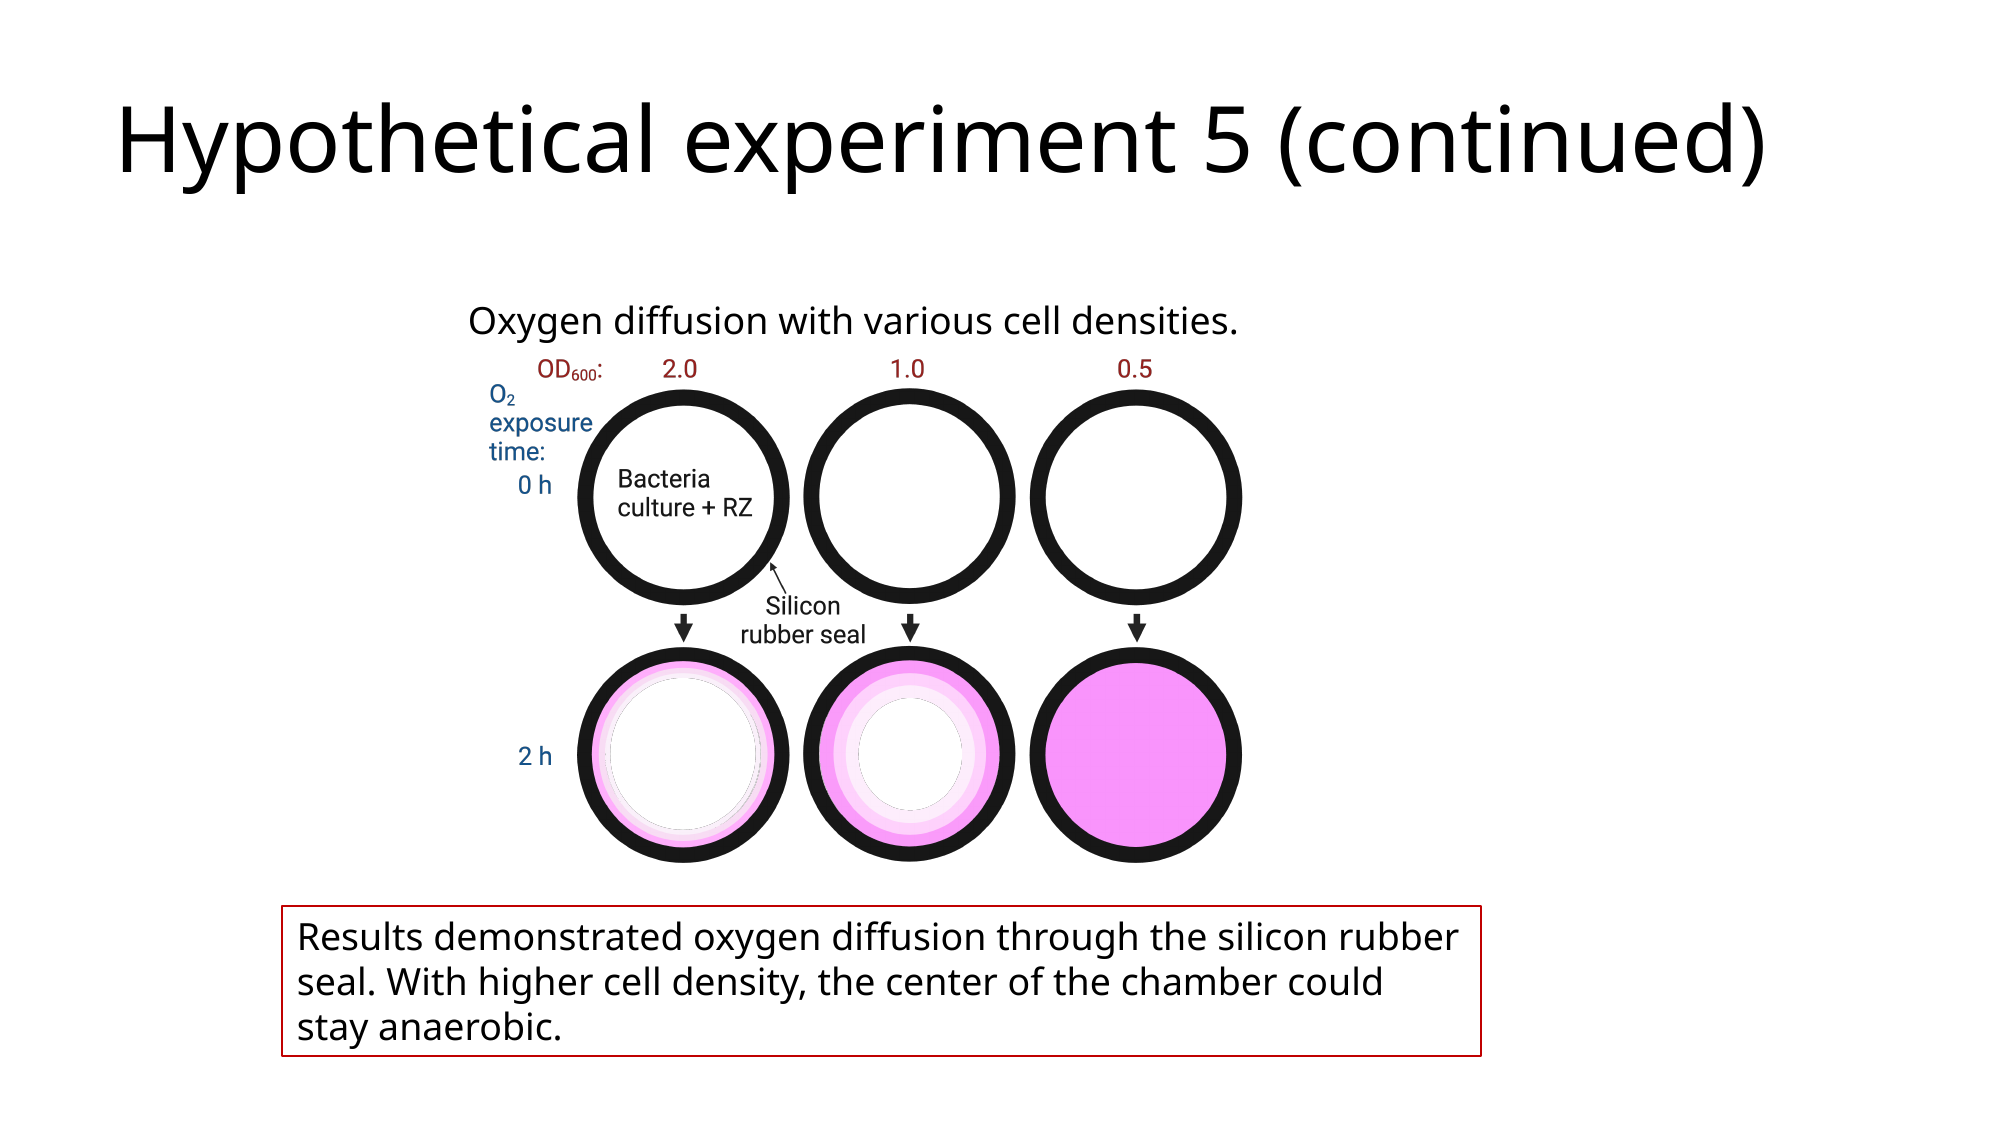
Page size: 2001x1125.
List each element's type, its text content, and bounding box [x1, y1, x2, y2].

text_box Hypothetical experiment 5 (continued) [99, 34, 1825, 252]
text_box Results demonstrated oxygen diffusion through the silicon rubber seal. With higher cell density, the center of the chamber could stay anaerobic. [282, 905, 1481, 1056]
picture [489, 338, 1252, 873]
text_box Oxygen diffusion with various cell densities. [453, 289, 1265, 350]
